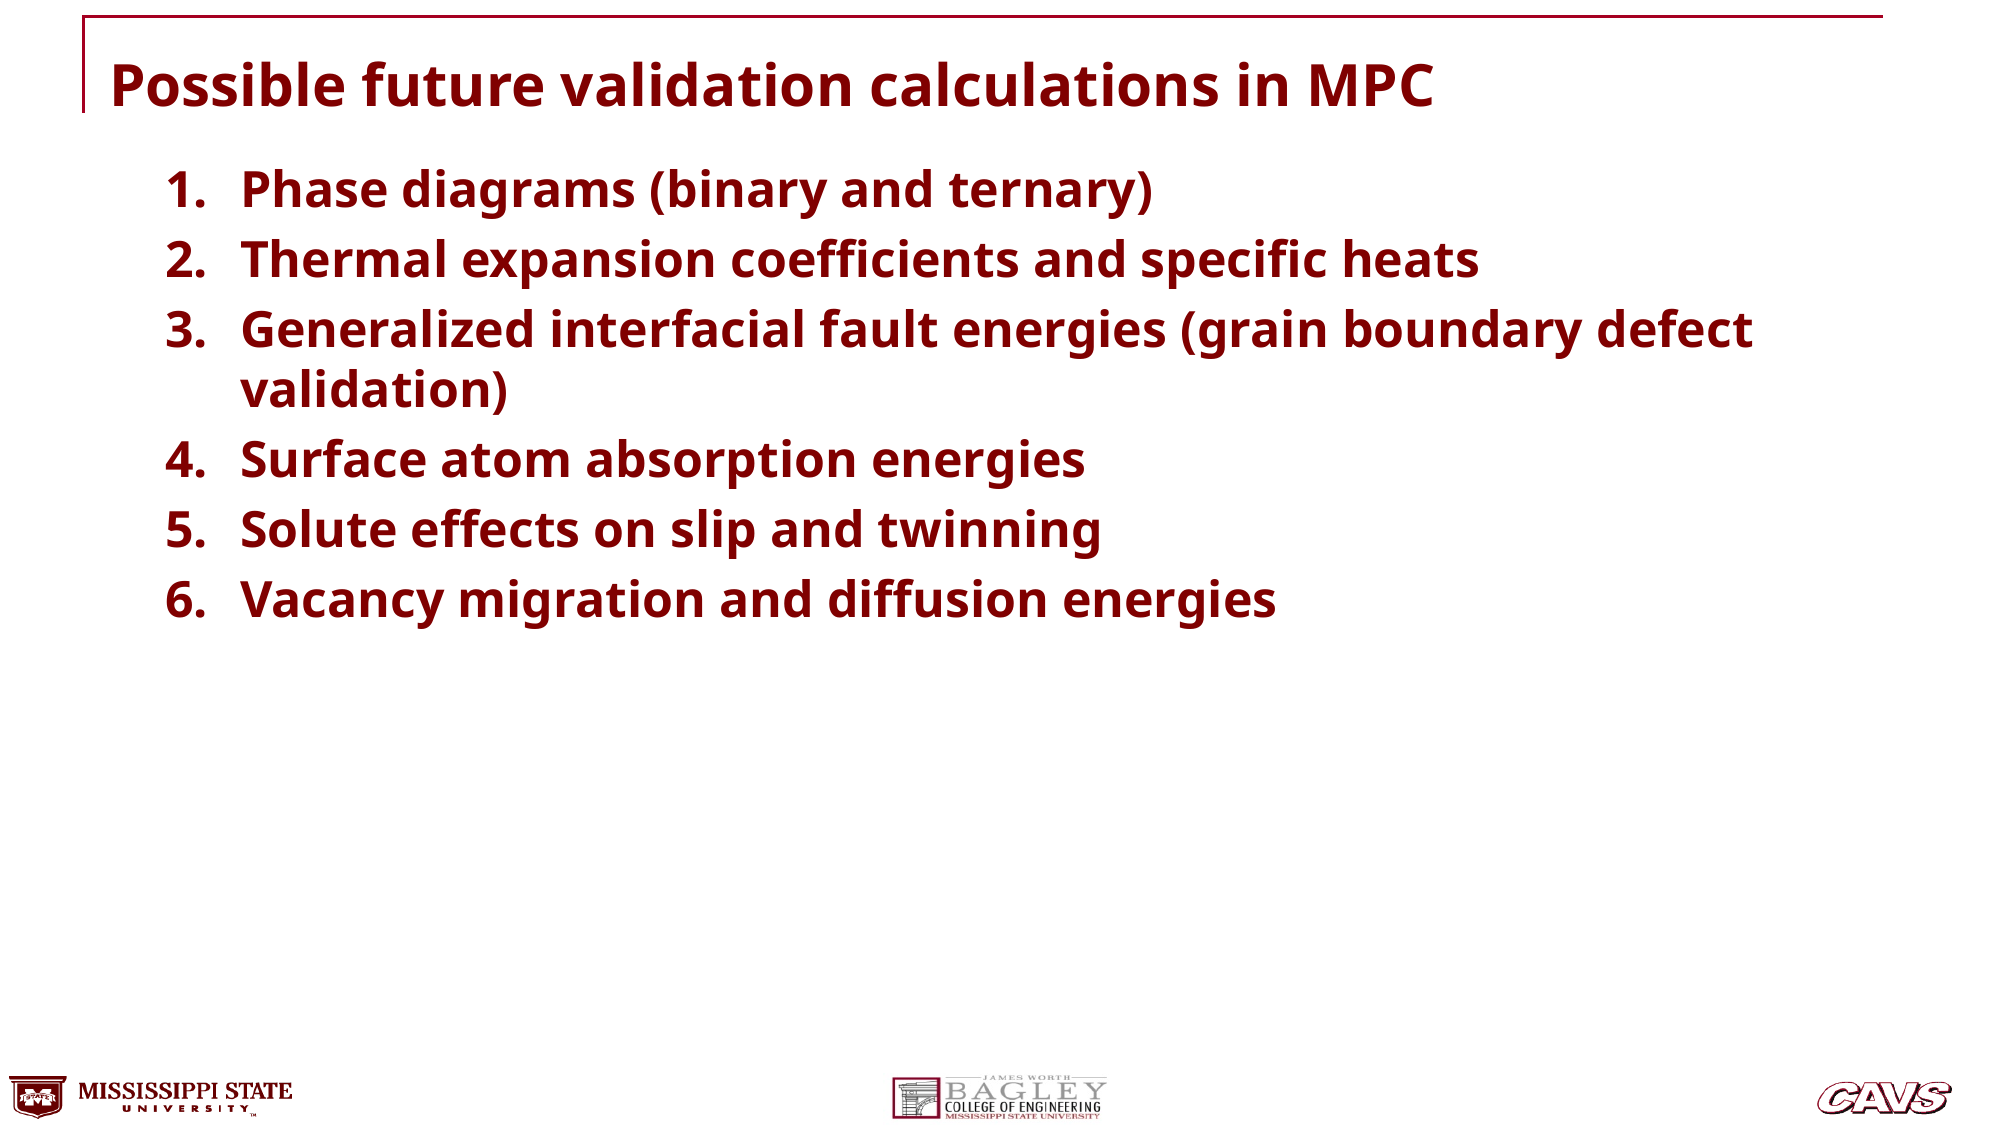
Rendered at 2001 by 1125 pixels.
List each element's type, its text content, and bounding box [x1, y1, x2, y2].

picture [883, 1073, 1117, 1125]
list Phase diagrams (binary and ternary) Thermal expansion coefficients and specific heats Generalized interfacial fault energies (grain boundary defect validation) Surface atom absorption energies Solute effects on slip and twinning Vacancy migration and diffusion energies [149, 149, 1876, 1051]
title Possible future validation calculations in MPC [94, 28, 1895, 138]
picture [1806, 1076, 1967, 1125]
picture [0, 1069, 300, 1125]
